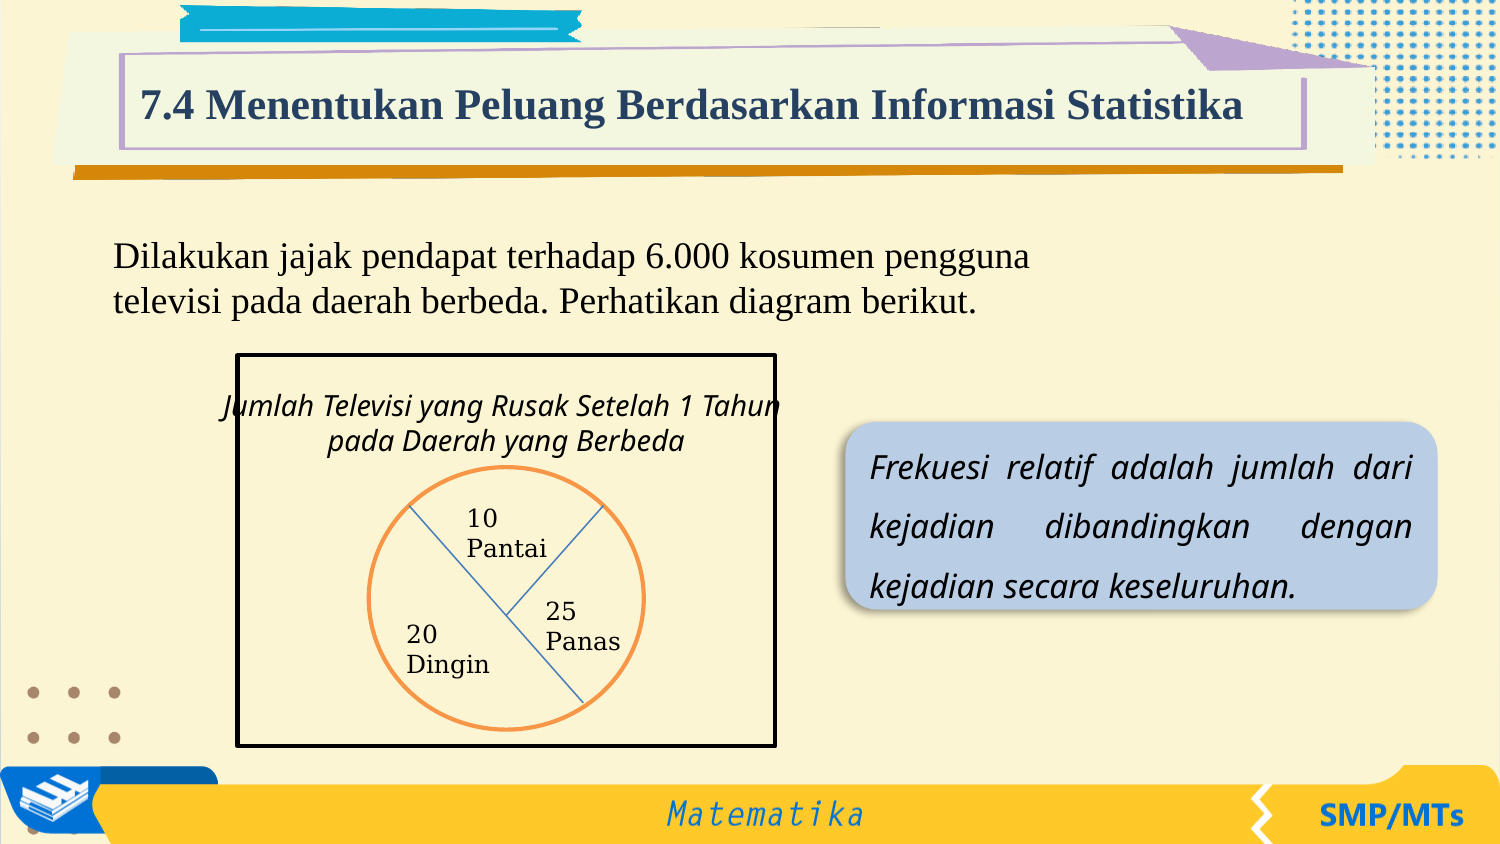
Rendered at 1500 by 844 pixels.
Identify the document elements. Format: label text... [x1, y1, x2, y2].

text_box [237, 355, 776, 747]
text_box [52, 5, 1376, 191]
picture [0, 0, 1500, 844]
text_box Dilakukan jajak pendapat terhadap 6.000 kosumen pengguna televisi pada daerah berbeda. Perhatikan diagram berikut. [98, 224, 1163, 329]
text_box Frekuesi relatif adalah jumlah dari kejadian dibandingkan dengan kejadian secara keseluruhan. [843, 419, 1440, 612]
